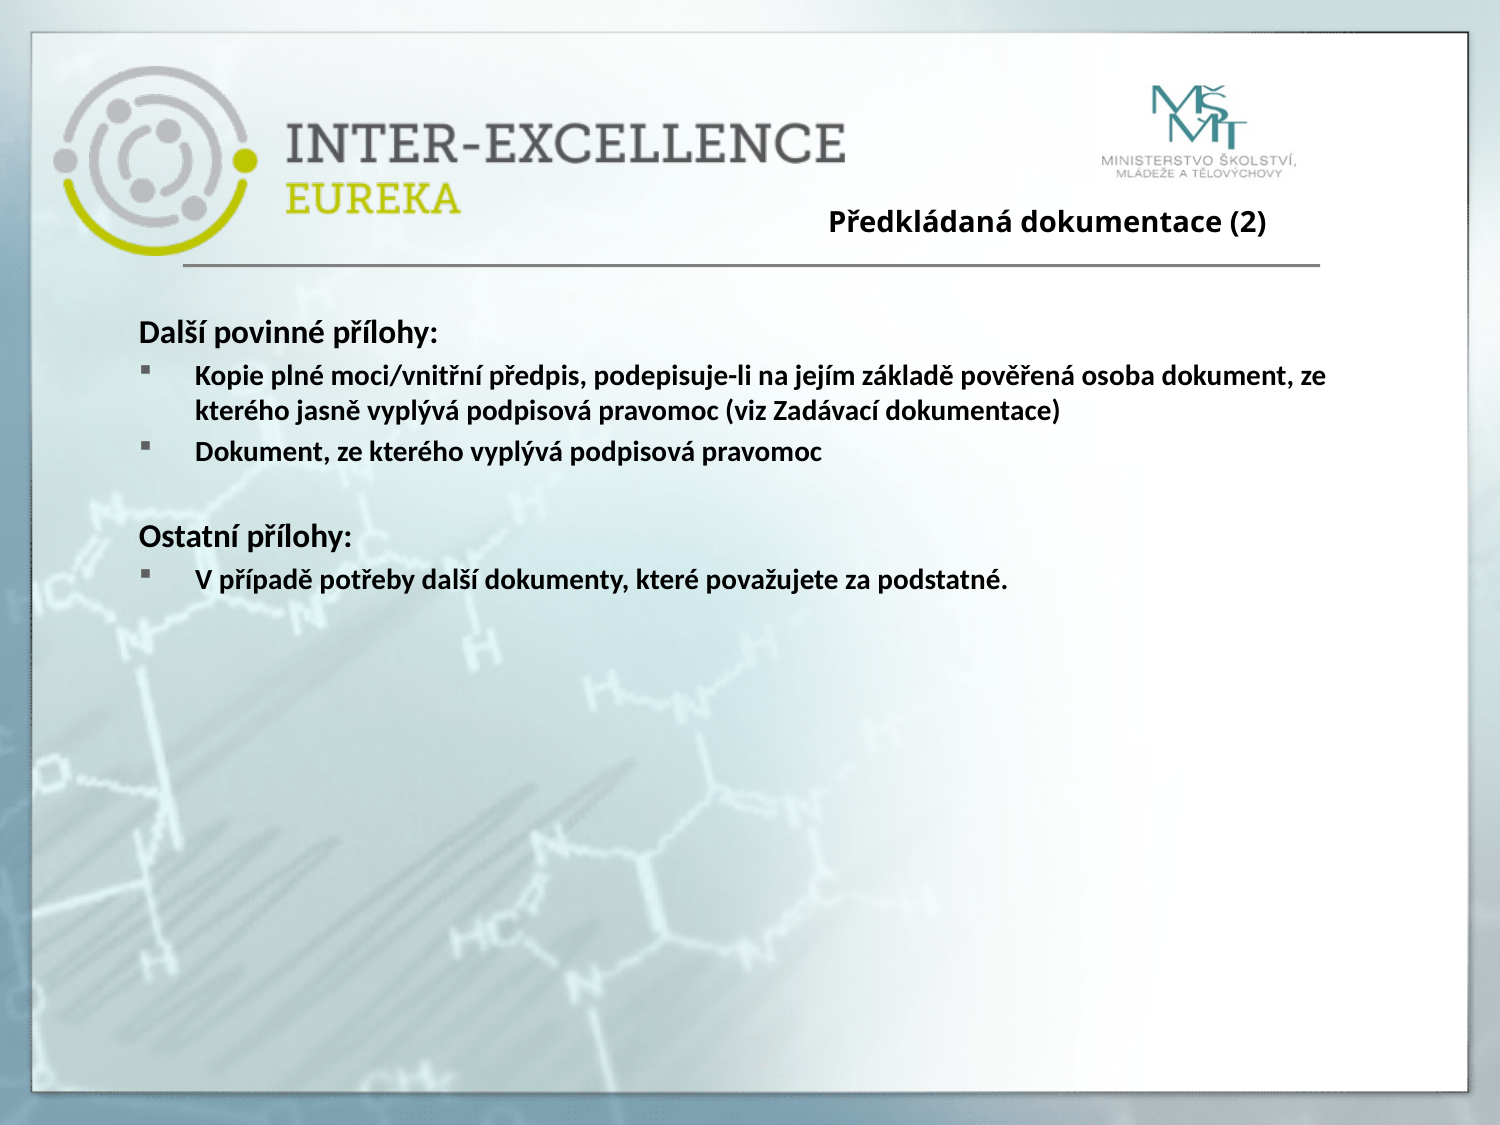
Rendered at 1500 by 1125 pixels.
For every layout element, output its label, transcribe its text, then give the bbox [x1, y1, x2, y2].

text_box Předkládaná dokumentace (2) [849, 196, 1282, 246]
picture [0, 0, 1500, 1125]
list Další povinné přílohy: Kopie plné moci/vnitřní předpis, podepisuje-li na jejím základě pověřená osoba dokument, ze kterého jasně vyplývá podpisová pravomoc (viz Zadávací dokumentace) Dokument, ze kterého vyplývá podpisová pravomoc Ostatní přílohy: V případě potřeby další dokumenty, které považujete za podstatné. [123, 302, 1353, 988]
